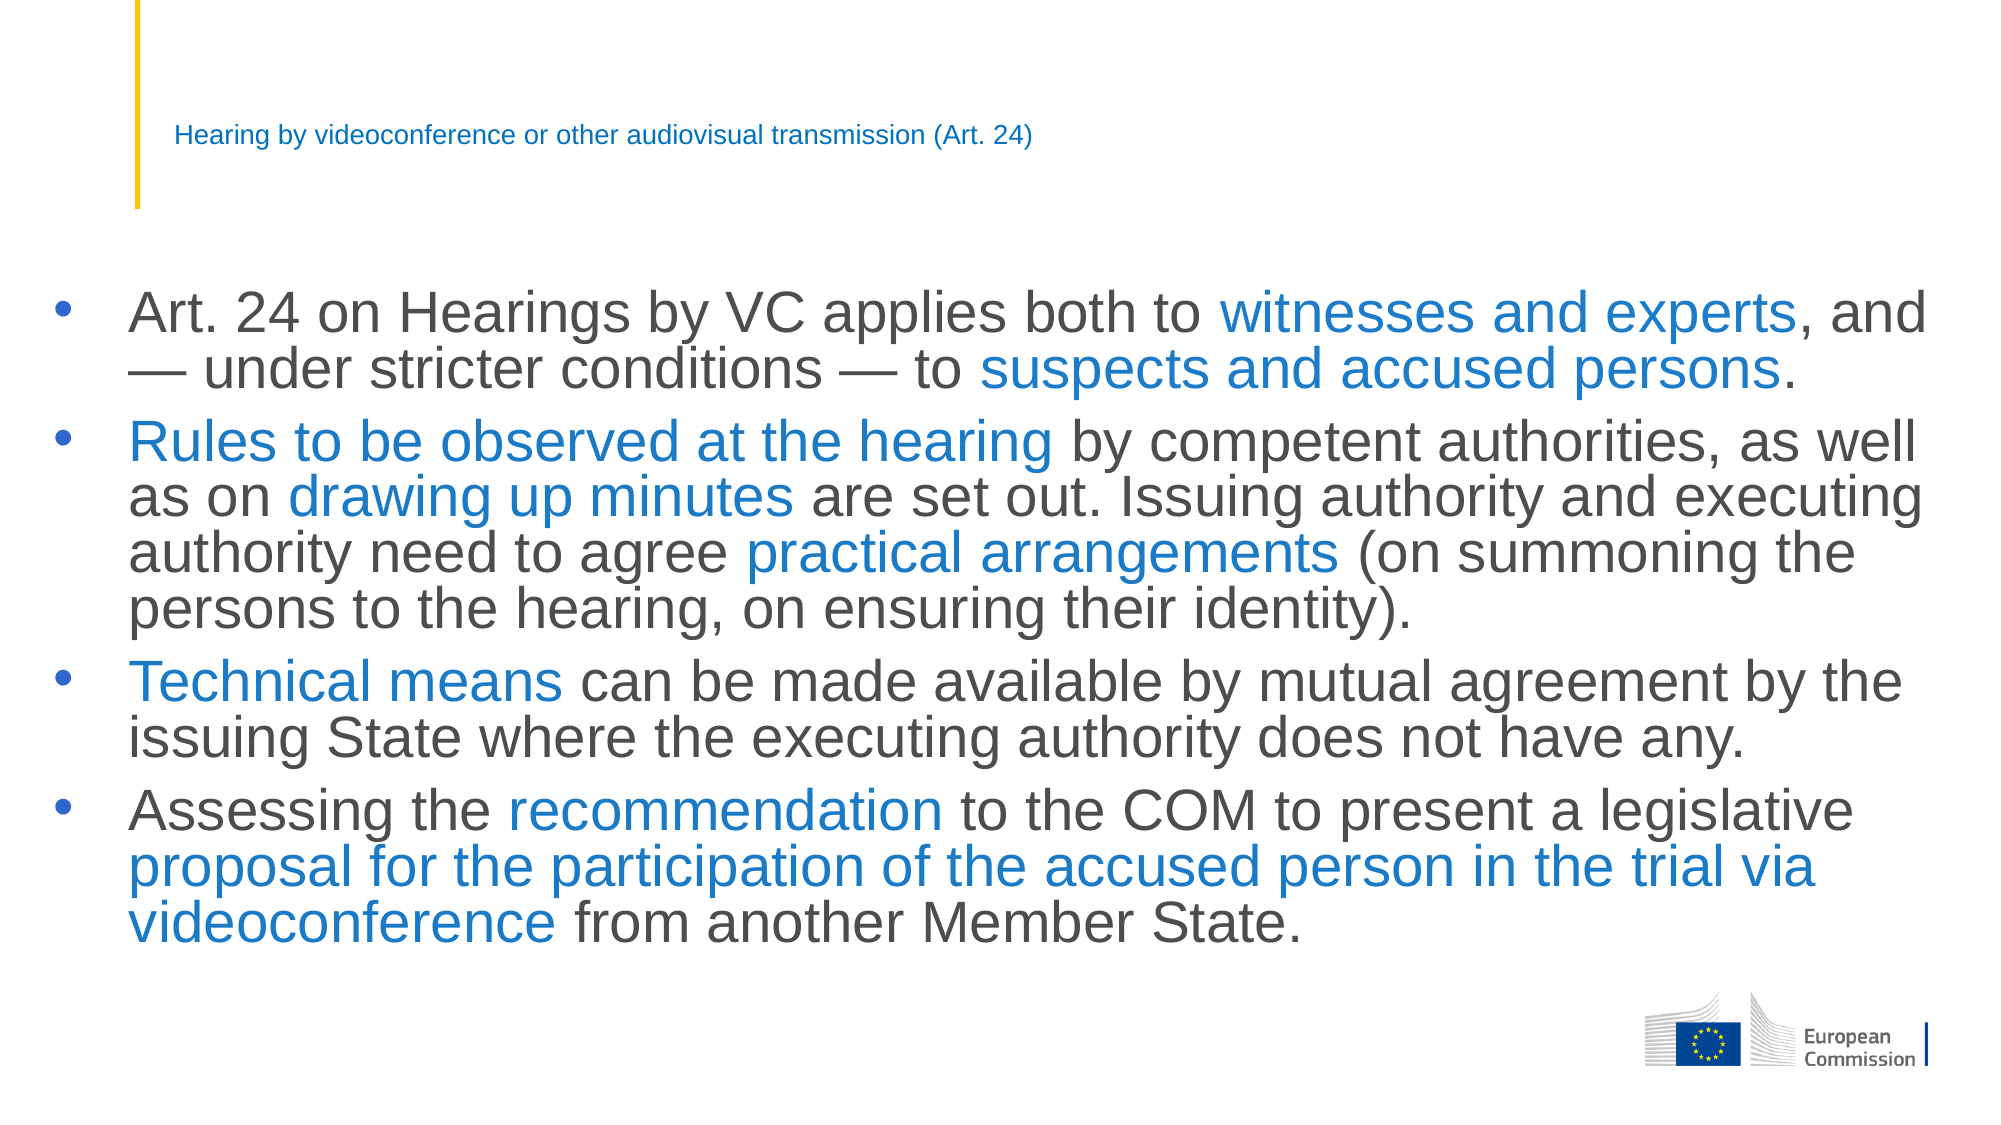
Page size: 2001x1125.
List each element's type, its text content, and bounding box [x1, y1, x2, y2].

title Hearing by videoconference or other audiovisual transmission (Art. 24) [159, 24, 1957, 210]
text_box Art. 24 on Hearings by VC applies both to witnesses and experts, and — under stricter conditions — to suspects and accused persons. Rules to be observed at the hearing by competent authorities, as well as on drawing up minutes are set out. Issuing authority and executing authority need to agree practical arrangements (on summoning the persons to the hearing, on ensuring their identity). Technical means can be made available by mutual agreement by the issuing State where the executing authority does not have any. Assessing the recommendation to the COM to present a legislative proposal for the participation of the accused person in the trial via videoconference from another Member State. [38, 210, 1957, 1125]
